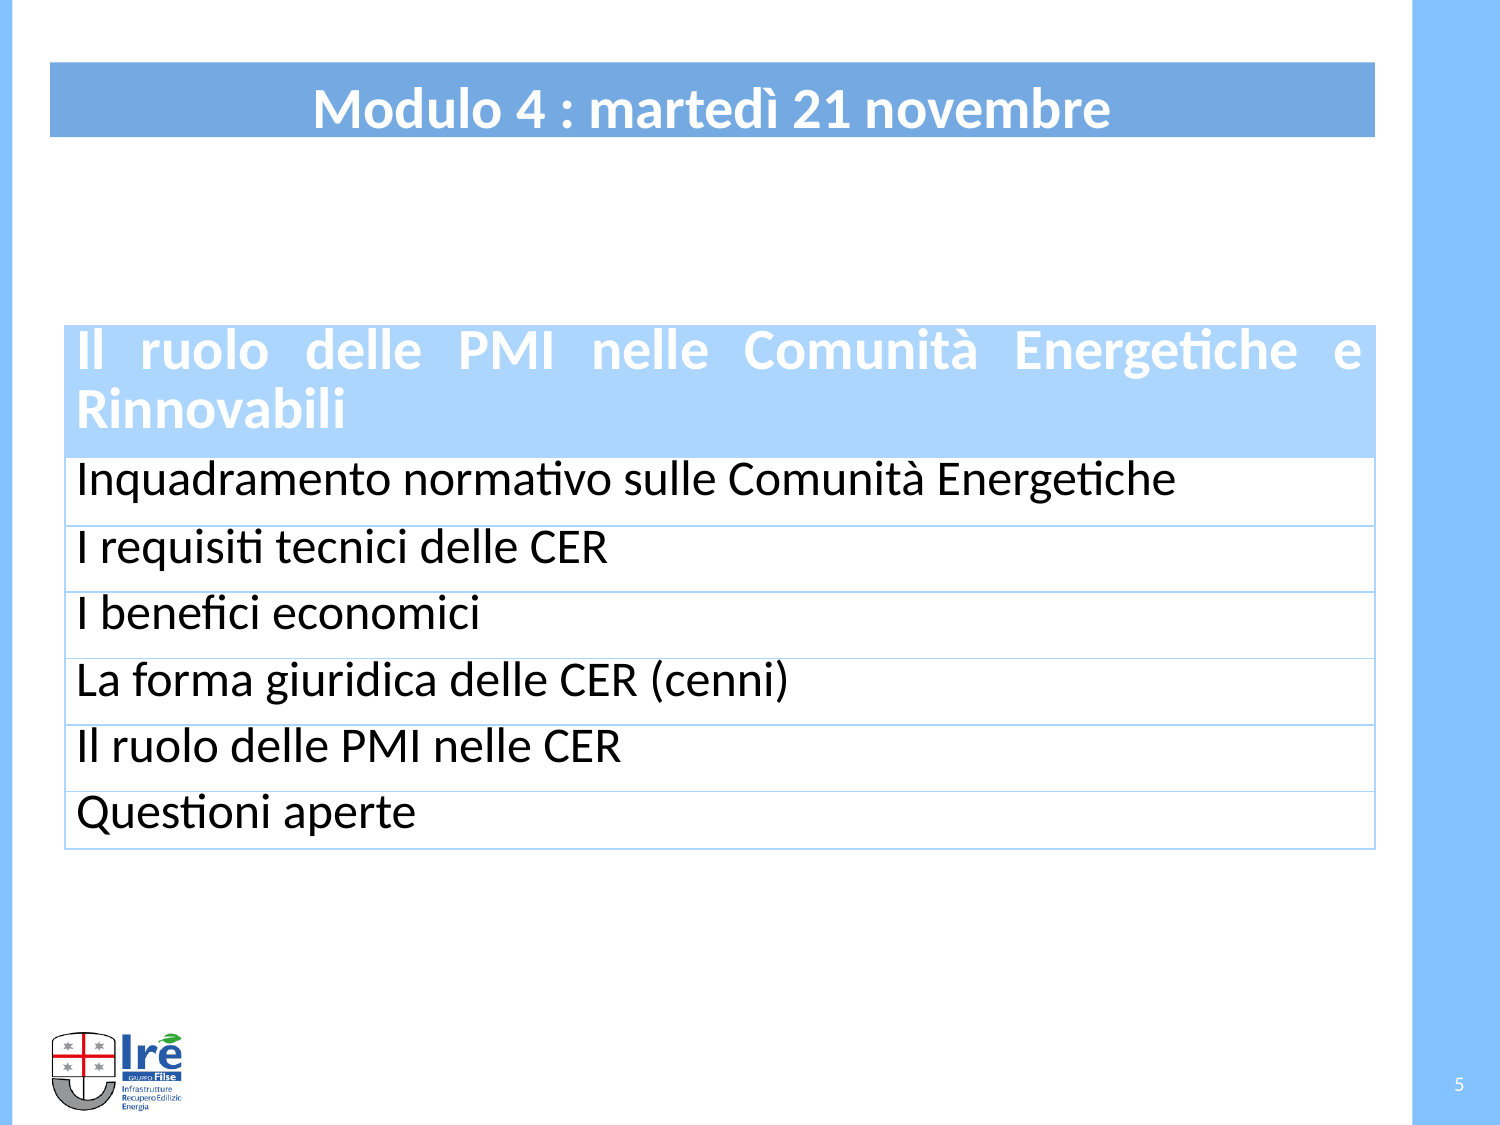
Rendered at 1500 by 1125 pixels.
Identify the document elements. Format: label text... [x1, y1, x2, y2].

picture [51, 1032, 182, 1113]
table_header Il ruolo delle PMI nelle Comunità Energetiche e Rinnovabili [66, 327, 1374, 457]
table_cell La forma giuridica delle CER (cenni) [66, 659, 1374, 724]
table_cell I benefici economici [66, 593, 1374, 658]
table_cell Questioni aperte [66, 792, 1374, 848]
list Modulo 4 : martedì 21 novembre [50, 62, 1375, 138]
table_cell Inquadramento normativo sulle Comunità Energetiche [66, 458, 1374, 525]
table_cell Il ruolo delle PMI nelle CER [66, 726, 1374, 791]
slide_number 5 [1316, 1057, 1480, 1108]
table_cell I requisiti tecnici delle CER [66, 527, 1374, 591]
